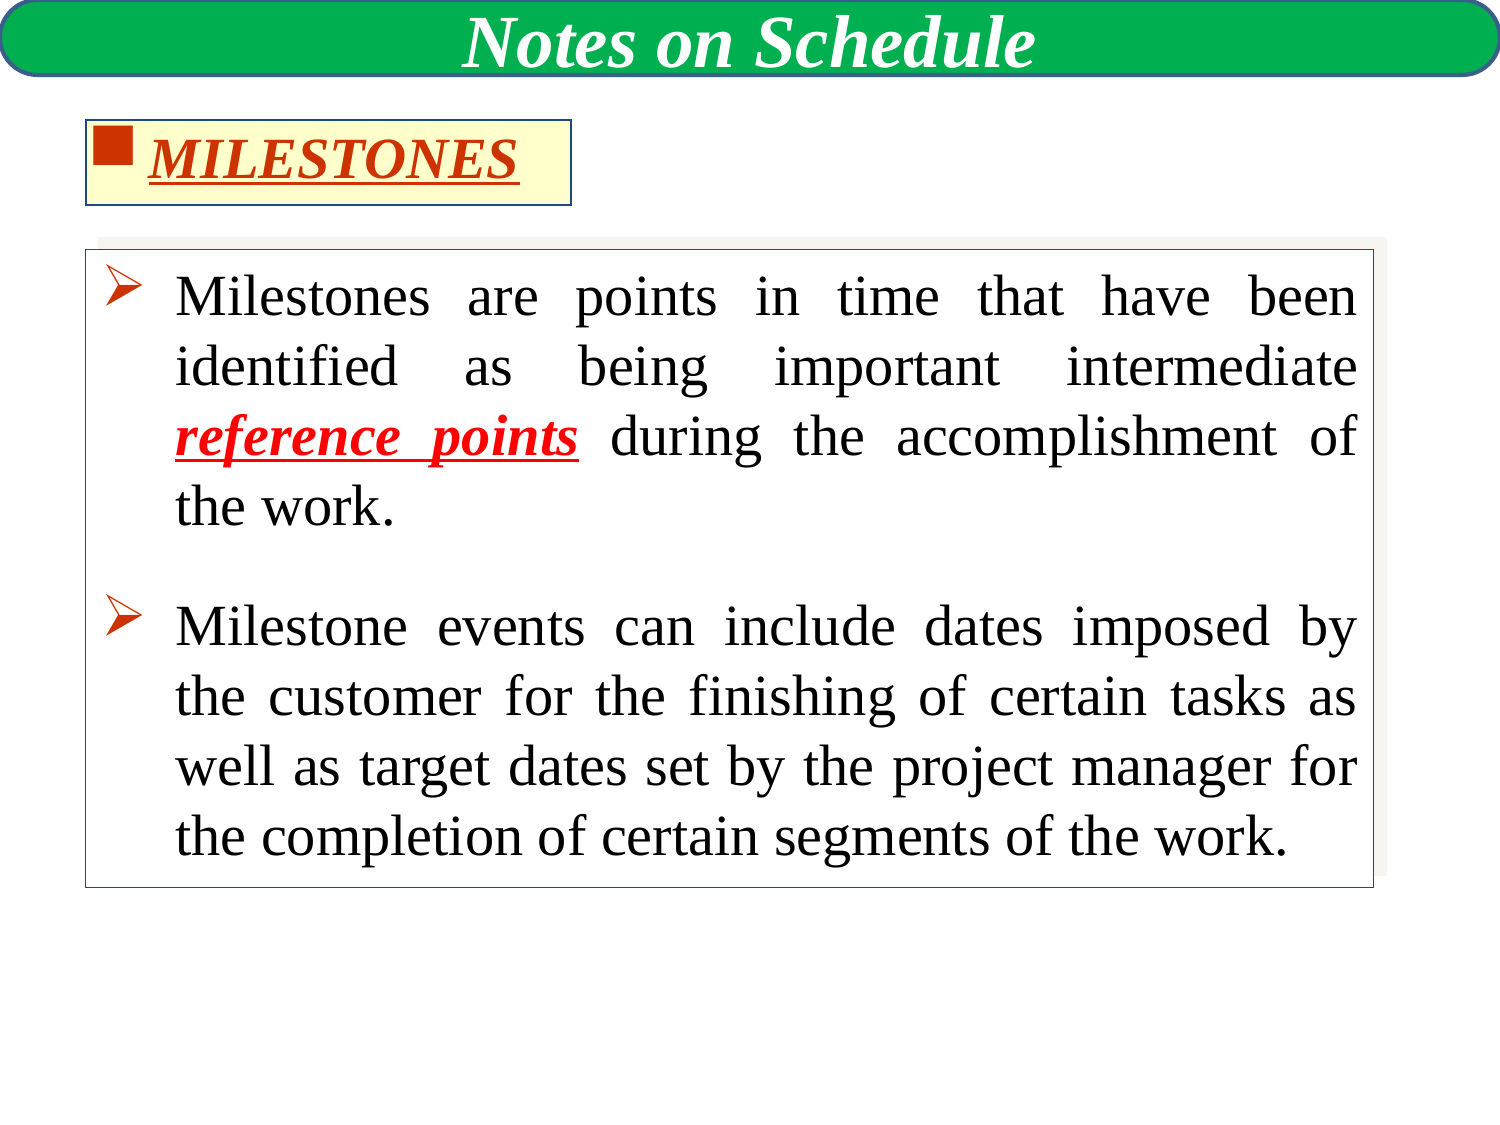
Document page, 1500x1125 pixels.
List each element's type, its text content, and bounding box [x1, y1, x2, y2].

text_box Notes on Schedule [0, 0, 1500, 78]
text_box MILESTONES [85, 120, 572, 205]
list Milestones are points in time that have been identified as being important intermediate reference points during the accomplishment of the work. Milestone events can include dates imposed by the customer for the finishing of certain tasks as well as target dates set by the project manager for the completion of certain segments of the work. [85, 249, 1374, 888]
